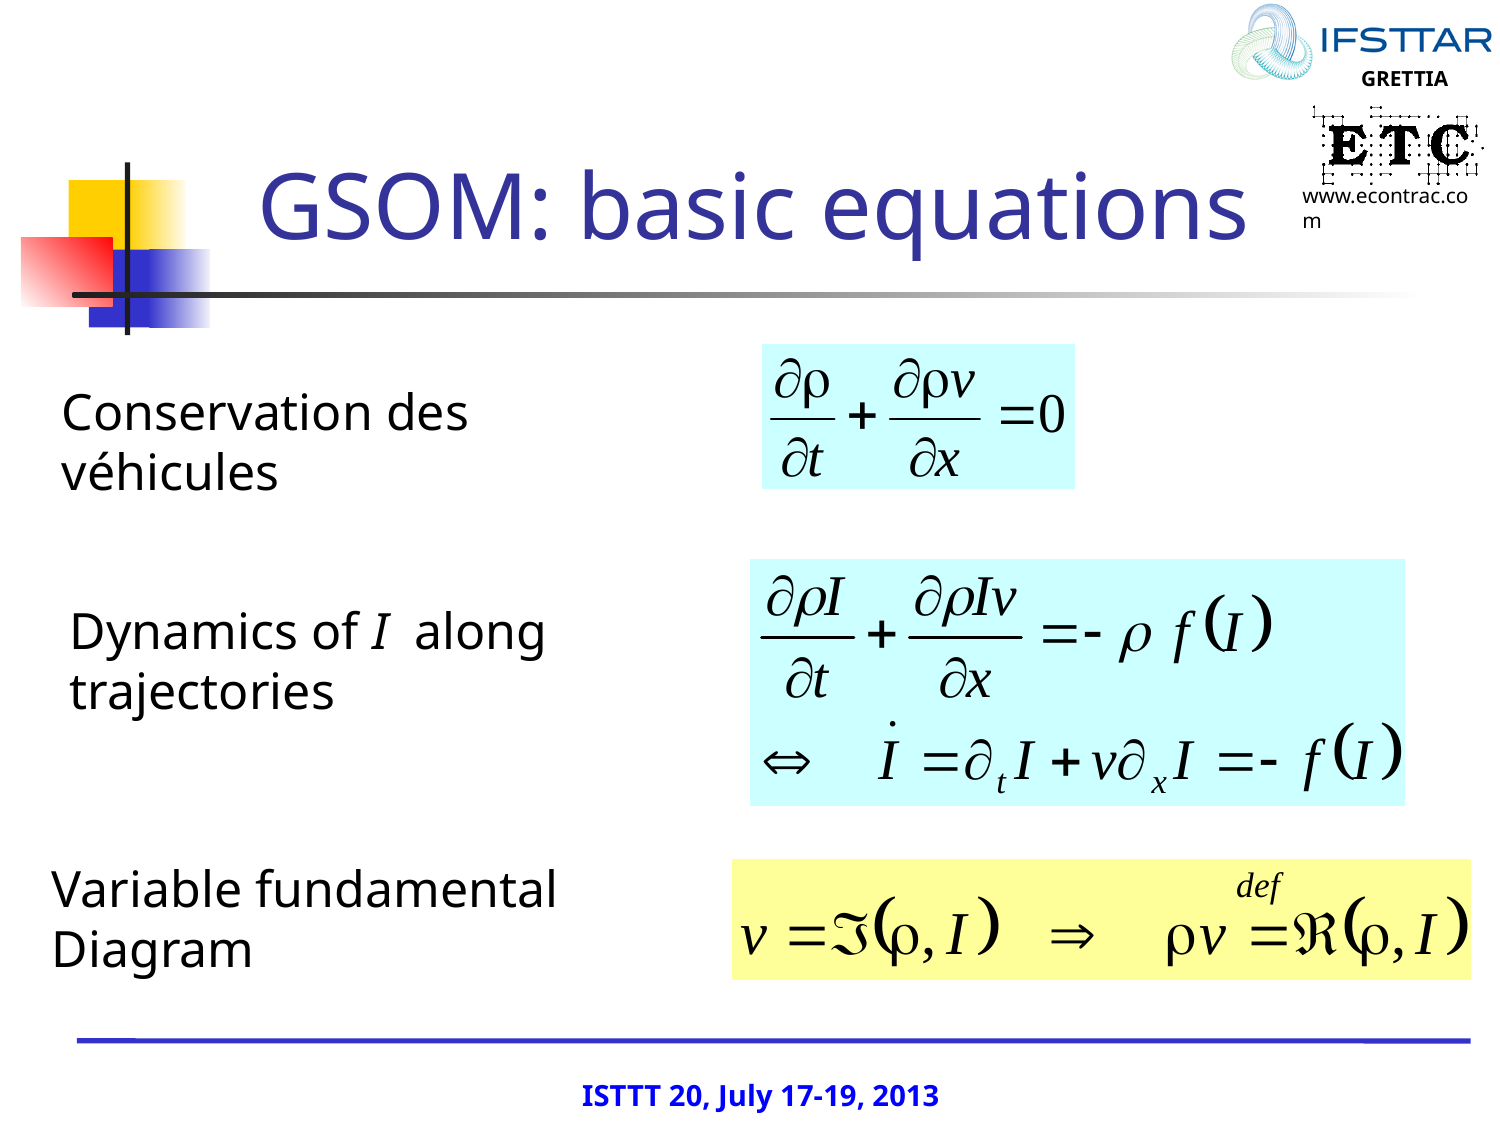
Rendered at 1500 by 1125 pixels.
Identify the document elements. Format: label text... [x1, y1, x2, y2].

title GSOM: basic equations [241, 36, 1377, 266]
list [731, 858, 1471, 981]
picture [1230, 2, 1494, 82]
picture [1377, 105, 1484, 185]
footer ISTTT 20, July 17-19, 2013 [64, 1064, 1465, 1120]
text_box Dynamics of I along trajectories [55, 592, 599, 728]
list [761, 343, 1075, 489]
text_box Variable fundamental Diagram [37, 849, 734, 985]
picture [1409, 74, 1417, 82]
text_box Conservation des véhicules [47, 373, 697, 509]
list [749, 558, 1406, 807]
